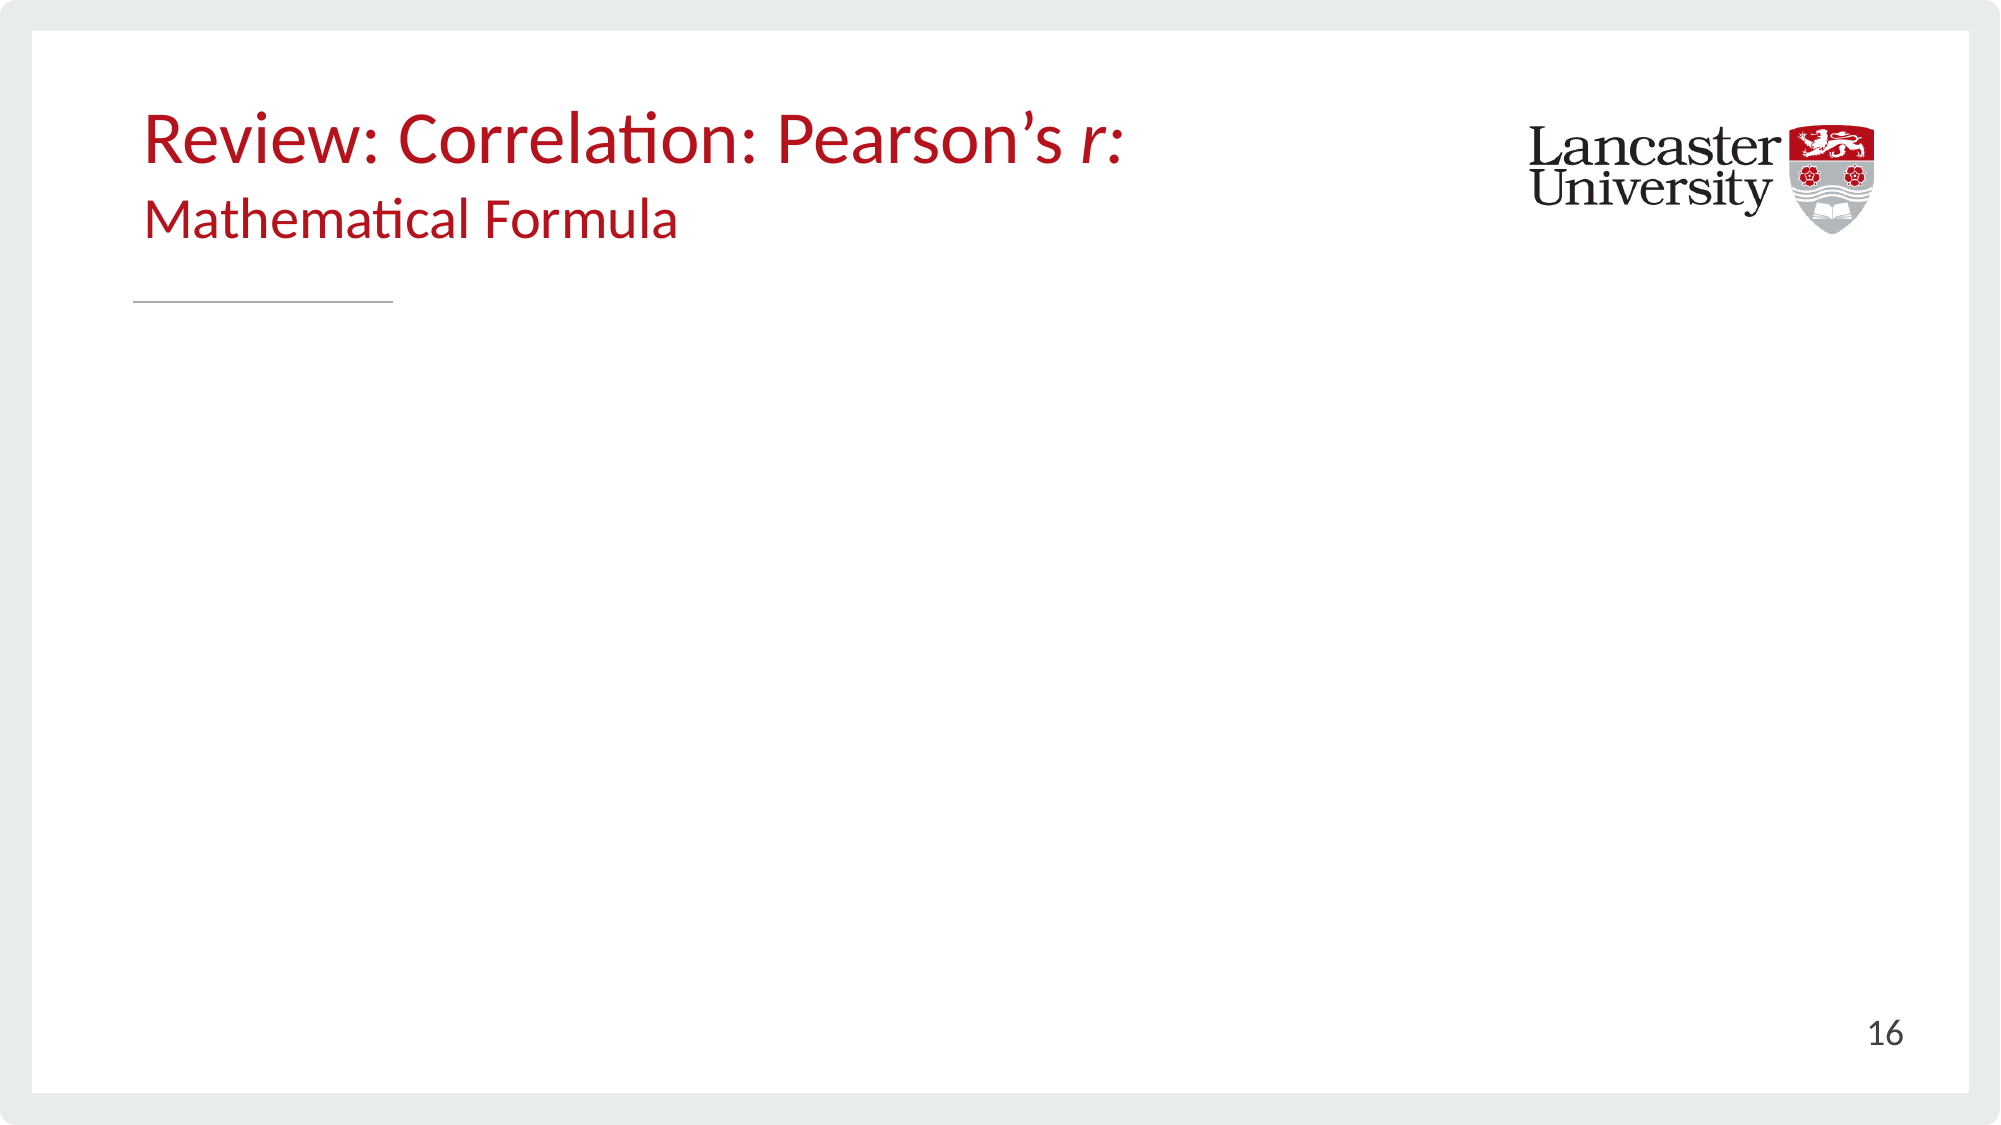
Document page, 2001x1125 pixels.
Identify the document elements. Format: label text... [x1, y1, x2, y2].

title Review: Correlation: Pearson’s r: Mathematical Formula [128, 78, 1448, 279]
slide_number 16 [1468, 1001, 1919, 1061]
